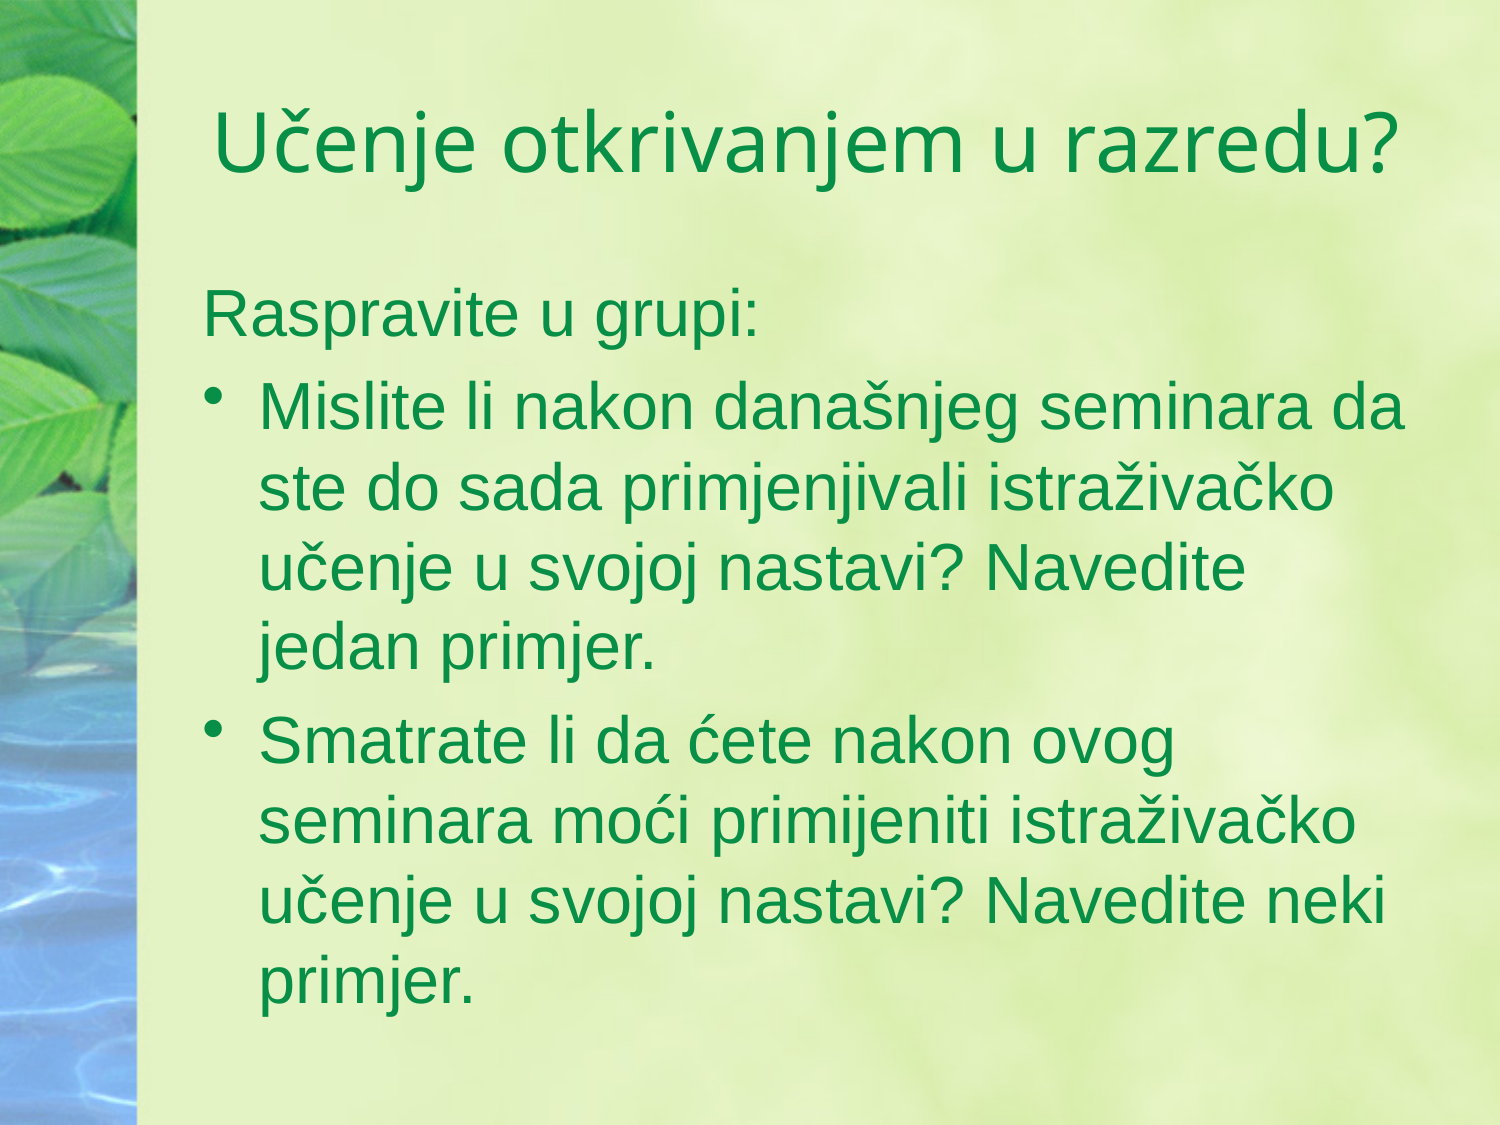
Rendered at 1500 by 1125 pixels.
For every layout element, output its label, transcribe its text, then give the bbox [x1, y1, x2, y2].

title Učenje otkrivanjem u razredu? [187, 44, 1426, 233]
picture [0, 0, 1500, 1125]
list Raspravite u grupi: Mislite li nakon današnjeg seminara da ste do sada primjenjivali istraživačko učenje u svojoj nastavi? Navedite jedan primjer. Smatrate li da ćete nakon ovog seminara moći primijeniti istraživačko učenje u svojoj nastavi? Navedite neki primjer. [187, 262, 1426, 1006]
